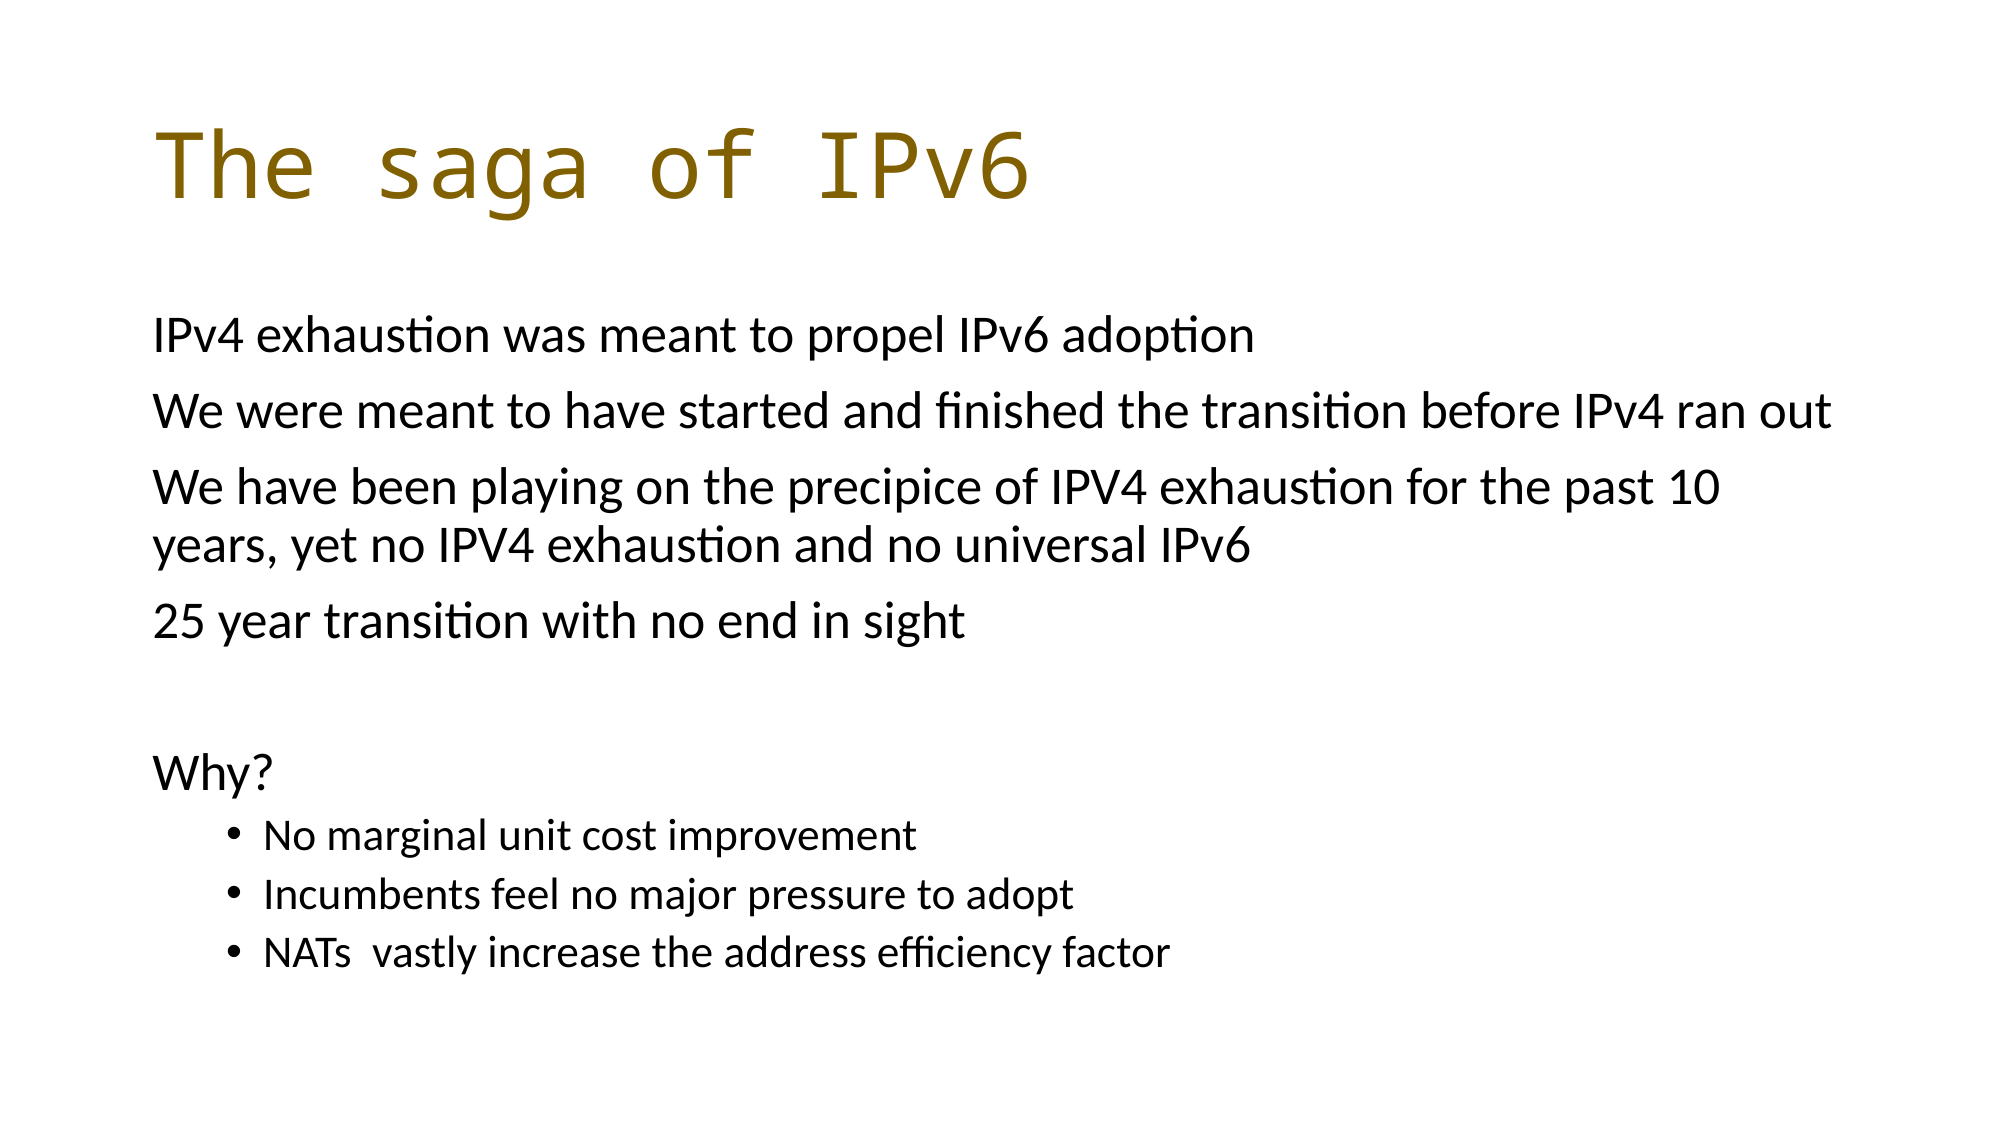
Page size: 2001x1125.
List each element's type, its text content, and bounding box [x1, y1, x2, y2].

list IPv4 exhaustion was meant to propel IPv6 adoption We were meant to have started and finished the transition before IPv4 ran out We have been playing on the precipice of IPV4 exhaustion for the past 10 years, yet no IPV4 exhaustion and no universal IPv6 25 year transition with no end in sight Why? No marginal unit cost improvement Incumbents feel no major pressure to adopt NATs vastly increase the address efficiency factor [137, 299, 1863, 1014]
title The saga of IPv6 [137, 59, 1863, 278]
